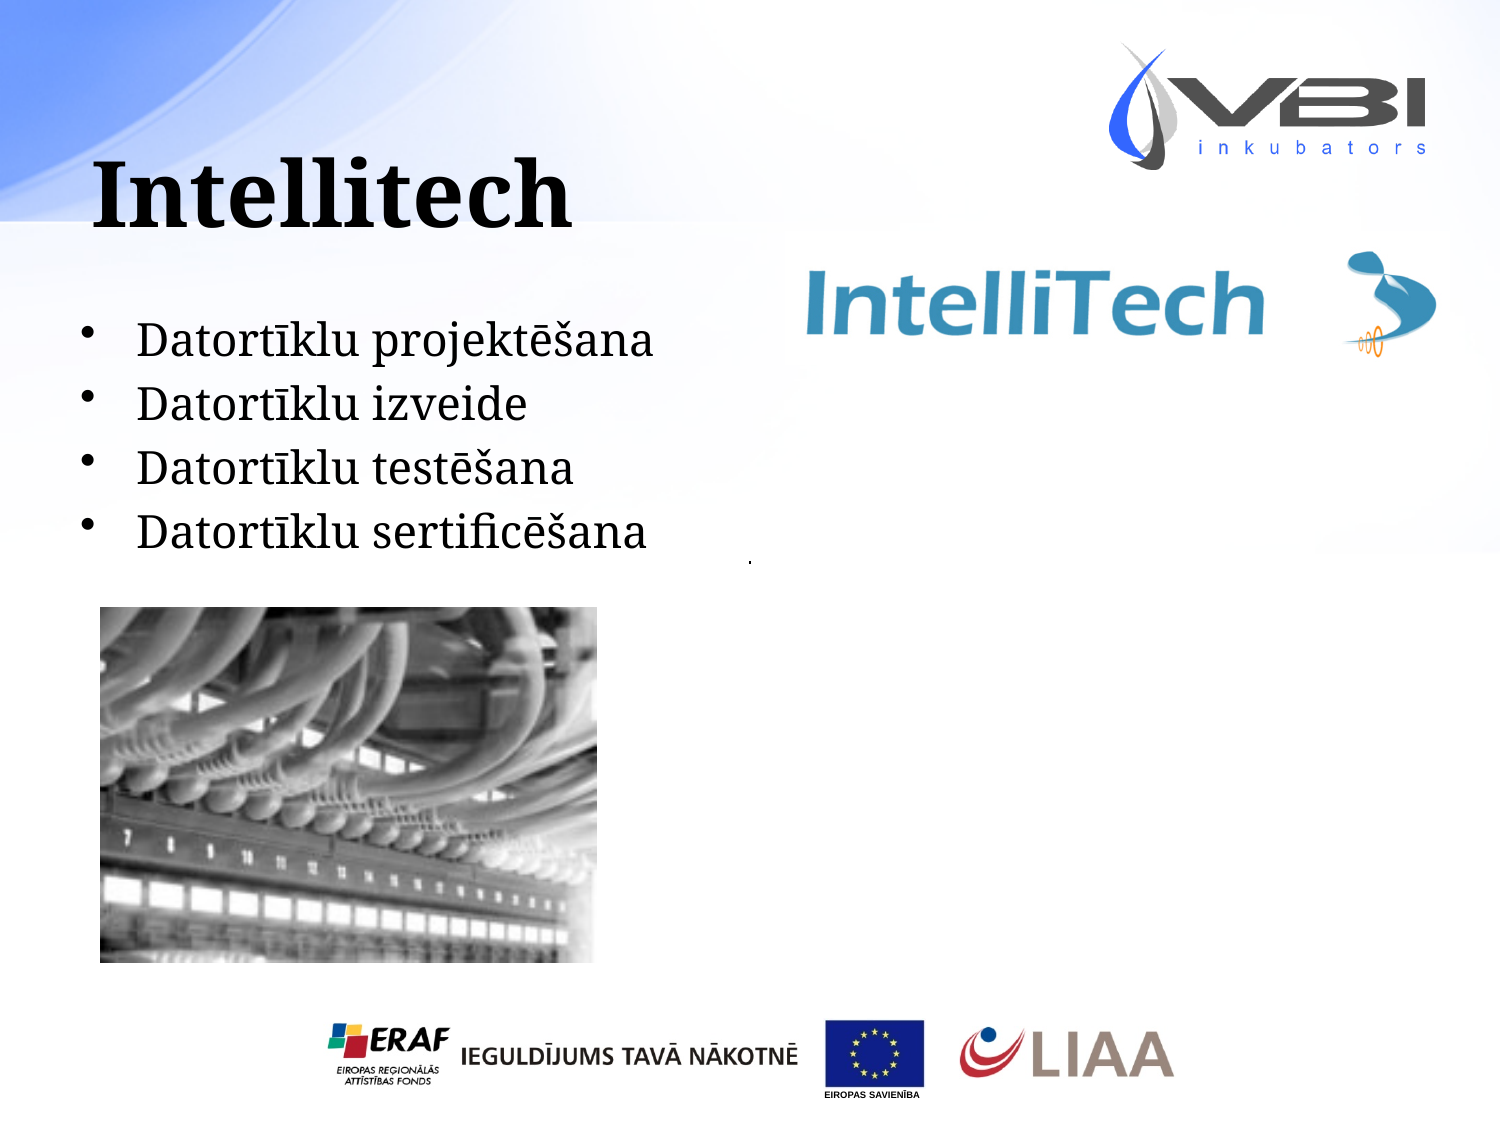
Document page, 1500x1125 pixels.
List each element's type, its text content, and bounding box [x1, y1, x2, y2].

picture [0, 0, 1500, 1125]
list Datortīklu projektēšana Datortīklu izveide Datortīklu testēšana Datortīklu sertificēšana [64, 302, 869, 563]
title Intellitech [76, 66, 1427, 255]
